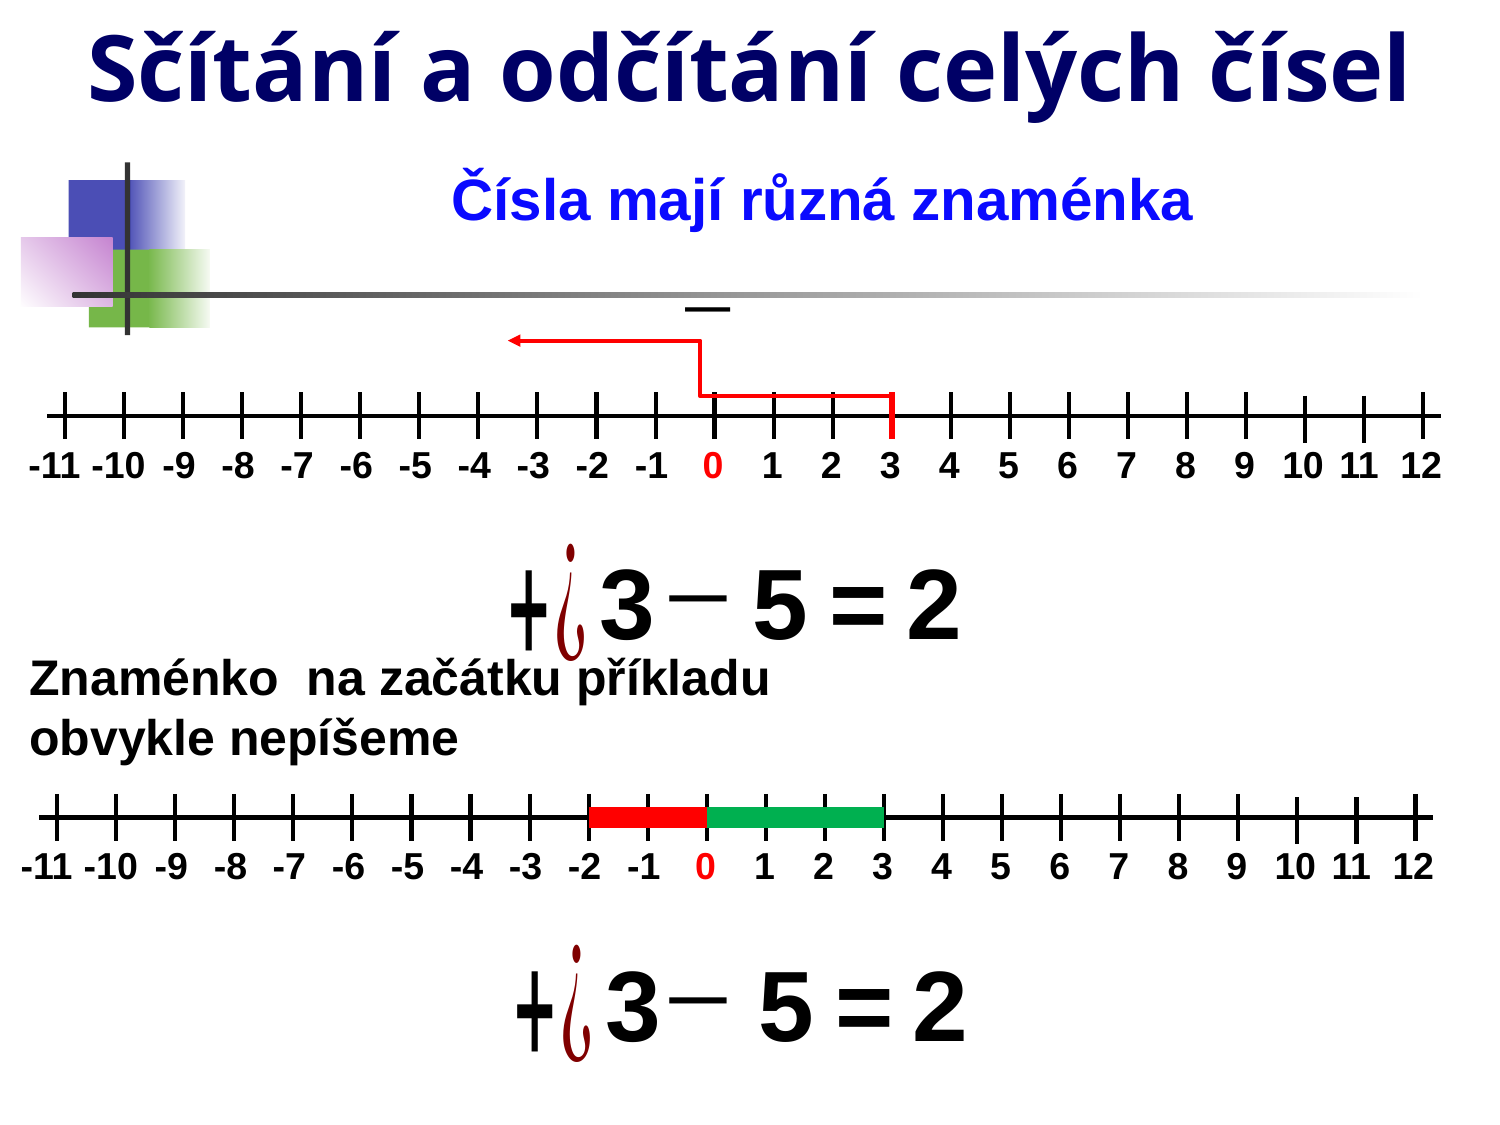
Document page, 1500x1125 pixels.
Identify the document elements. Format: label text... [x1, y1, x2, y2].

text_box -5 [390, 433, 448, 494]
text_box 11 [1324, 433, 1385, 494]
text_box 7 [1093, 835, 1145, 895]
text_box -2 [560, 835, 621, 895]
text_box 10 [1259, 834, 1316, 895]
text_box -3 [514, 433, 567, 494]
text_box -10 [103, 433, 166, 494]
text_box 1 [739, 835, 790, 895]
text_box = [814, 532, 898, 668]
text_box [507, 340, 893, 397]
text_box -6 [328, 835, 382, 895]
text_box 0 [691, 433, 740, 494]
text_box -6 [336, 433, 390, 494]
text_box -8 [229, 835, 268, 895]
text_box 12 [1385, 433, 1468, 494]
text_box 3 [857, 835, 908, 895]
text_box 2 [806, 433, 863, 494]
text_box 1 [747, 433, 798, 494]
text_box -4 [448, 433, 514, 494]
text_box 12 [1377, 834, 1460, 895]
text_box Čísla mají různá znaménka [236, 154, 1410, 240]
text_box 8 [1152, 835, 1211, 895]
text_box -4 [440, 835, 506, 895]
text_box 6 [1042, 433, 1094, 494]
text_box -9 [159, 835, 229, 895]
text_box 0 [684, 835, 732, 895]
text_box 3 [865, 433, 916, 494]
text_box 5 [975, 835, 1027, 895]
text_box -9 [166, 433, 237, 494]
text_box -7 [275, 433, 336, 494]
text_box 7 [1101, 433, 1153, 494]
text_box 10 [1267, 433, 1324, 494]
text_box -3 [506, 835, 560, 895]
text_box = [820, 934, 904, 1069]
text_box 9 [1211, 835, 1259, 895]
text_box -5 [382, 835, 440, 895]
text_box 4 [916, 835, 968, 895]
text_box 11 [1316, 834, 1377, 895]
text_box -10 [96, 834, 159, 895]
text_box -1 [629, 433, 691, 494]
text_box 4 [924, 433, 976, 494]
title Sčítání a odčítání celých čísel [0, 18, 1500, 128]
text_box 3 [584, 532, 679, 668]
text_box 5 [983, 433, 1035, 494]
text_box 2 [798, 835, 855, 895]
text_box -11 [13, 433, 103, 494]
text_box 6 [1034, 835, 1086, 895]
text_box 5 [738, 532, 814, 668]
text_box -8 [237, 433, 275, 494]
text_box 5 [744, 934, 820, 1069]
text_box -1 [621, 835, 684, 895]
text_box 8 [1160, 433, 1219, 494]
text_box -2 [567, 433, 629, 494]
text_box -7 [268, 835, 328, 895]
text_box 9 [1219, 433, 1267, 494]
text_box 3 [590, 934, 685, 1069]
text_box -11 [5, 834, 96, 895]
